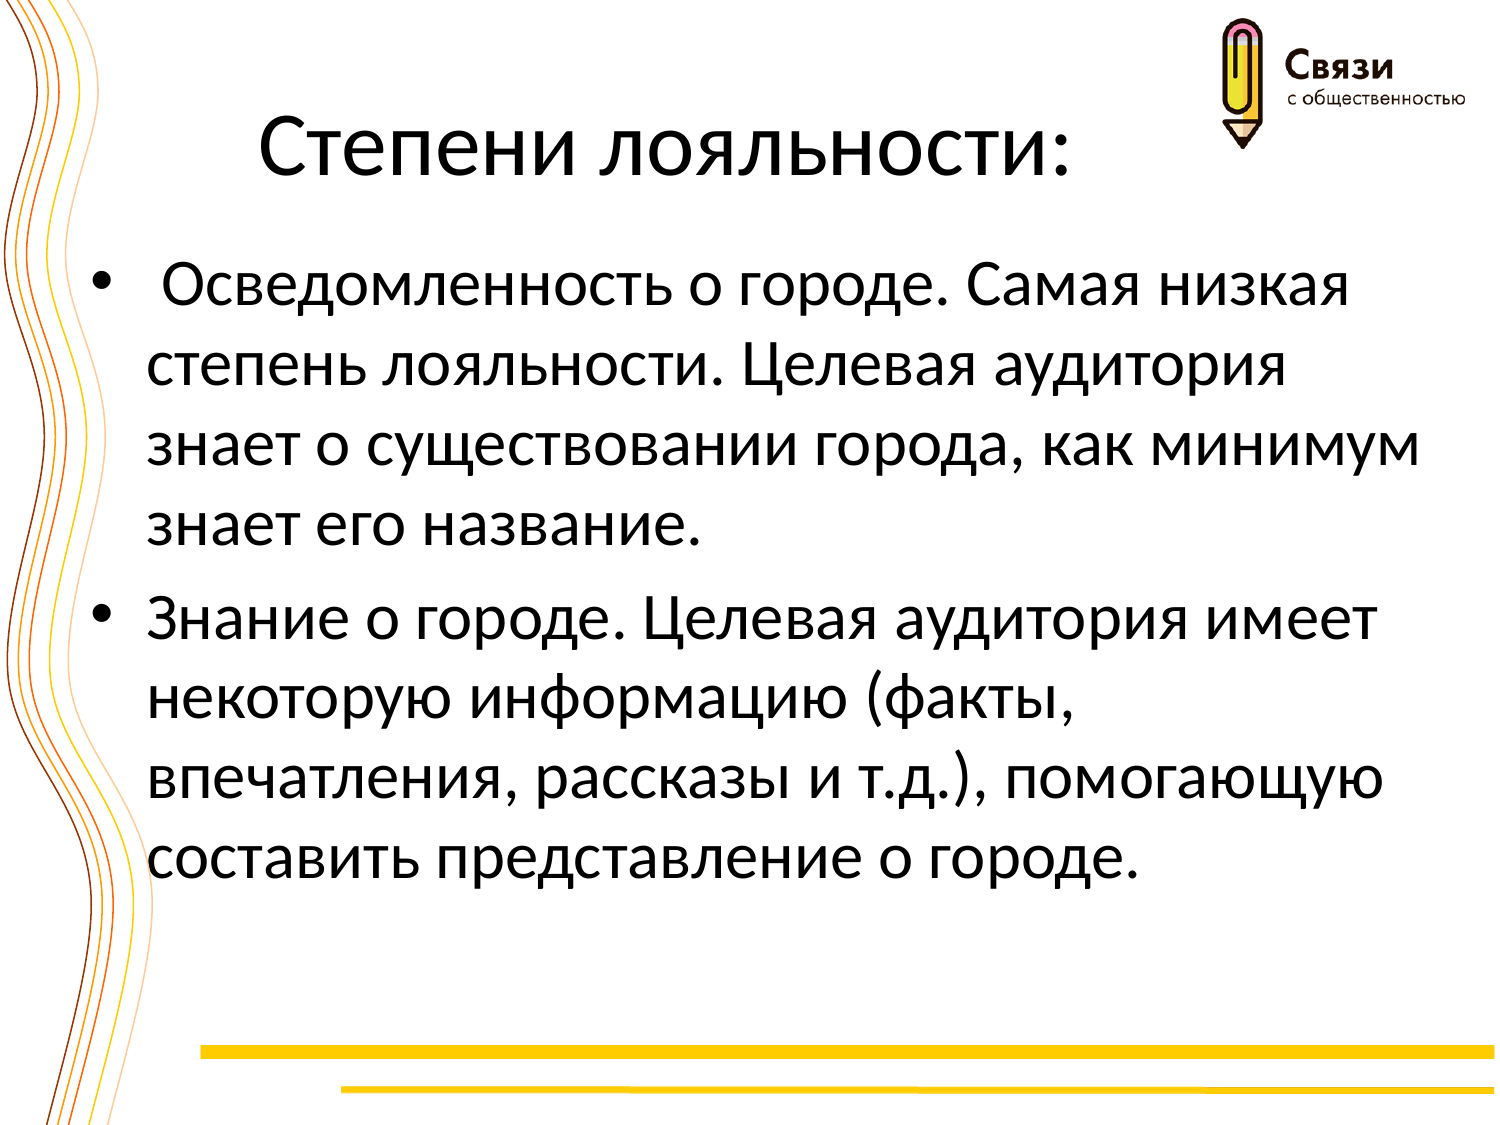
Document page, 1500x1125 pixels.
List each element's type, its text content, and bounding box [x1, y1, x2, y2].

list Осведомленность о городе. Самая низкая степень лояльности. Целевая аудитория знает о существовании города, как минимум знает его название. Знание о городе. Целевая аудитория имеет некоторую информацию (факты, впечатления, рассказы и т.д.), помогающую составить представление о городе. [213, 231, 1472, 1005]
title Степени лояльности: [213, 45, 1258, 231]
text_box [4, 0, 207, 1125]
picture [1222, 18, 1472, 150]
picture [339, 1086, 1495, 1095]
picture [199, 1045, 1495, 1059]
